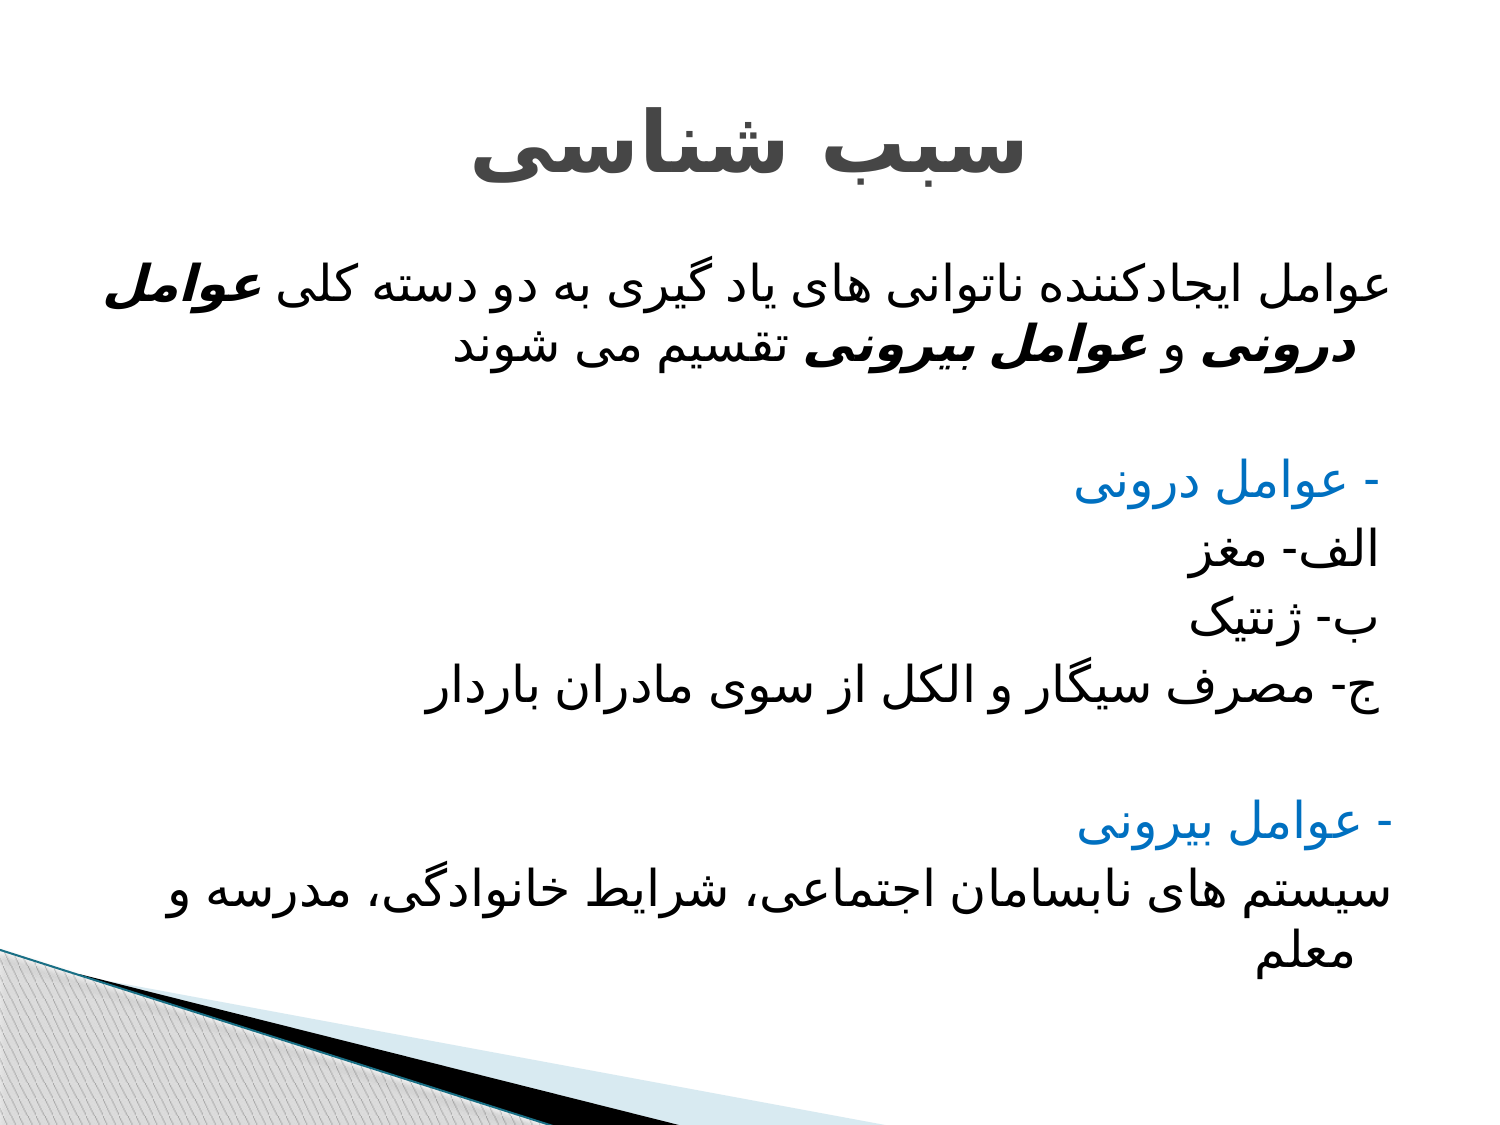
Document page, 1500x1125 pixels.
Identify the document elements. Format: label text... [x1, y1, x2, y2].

list عوامل ایجادکننده ناتوانی های یاد گیری به دو دسته کلی عوامل درونی و عوامل بیرونی تقسیم می شوند - عوامل درونی الف- مغز ب- ژنتیک ج- مصرف سیگار و الکل از سوی مادران باردار - عوامل بیرونی سیستم های نابسامان اجتماعی، شرایط خانوادگی، مدرسه و معلم [75, 243, 1425, 986]
title سبب شناسی [75, 45, 1425, 233]
